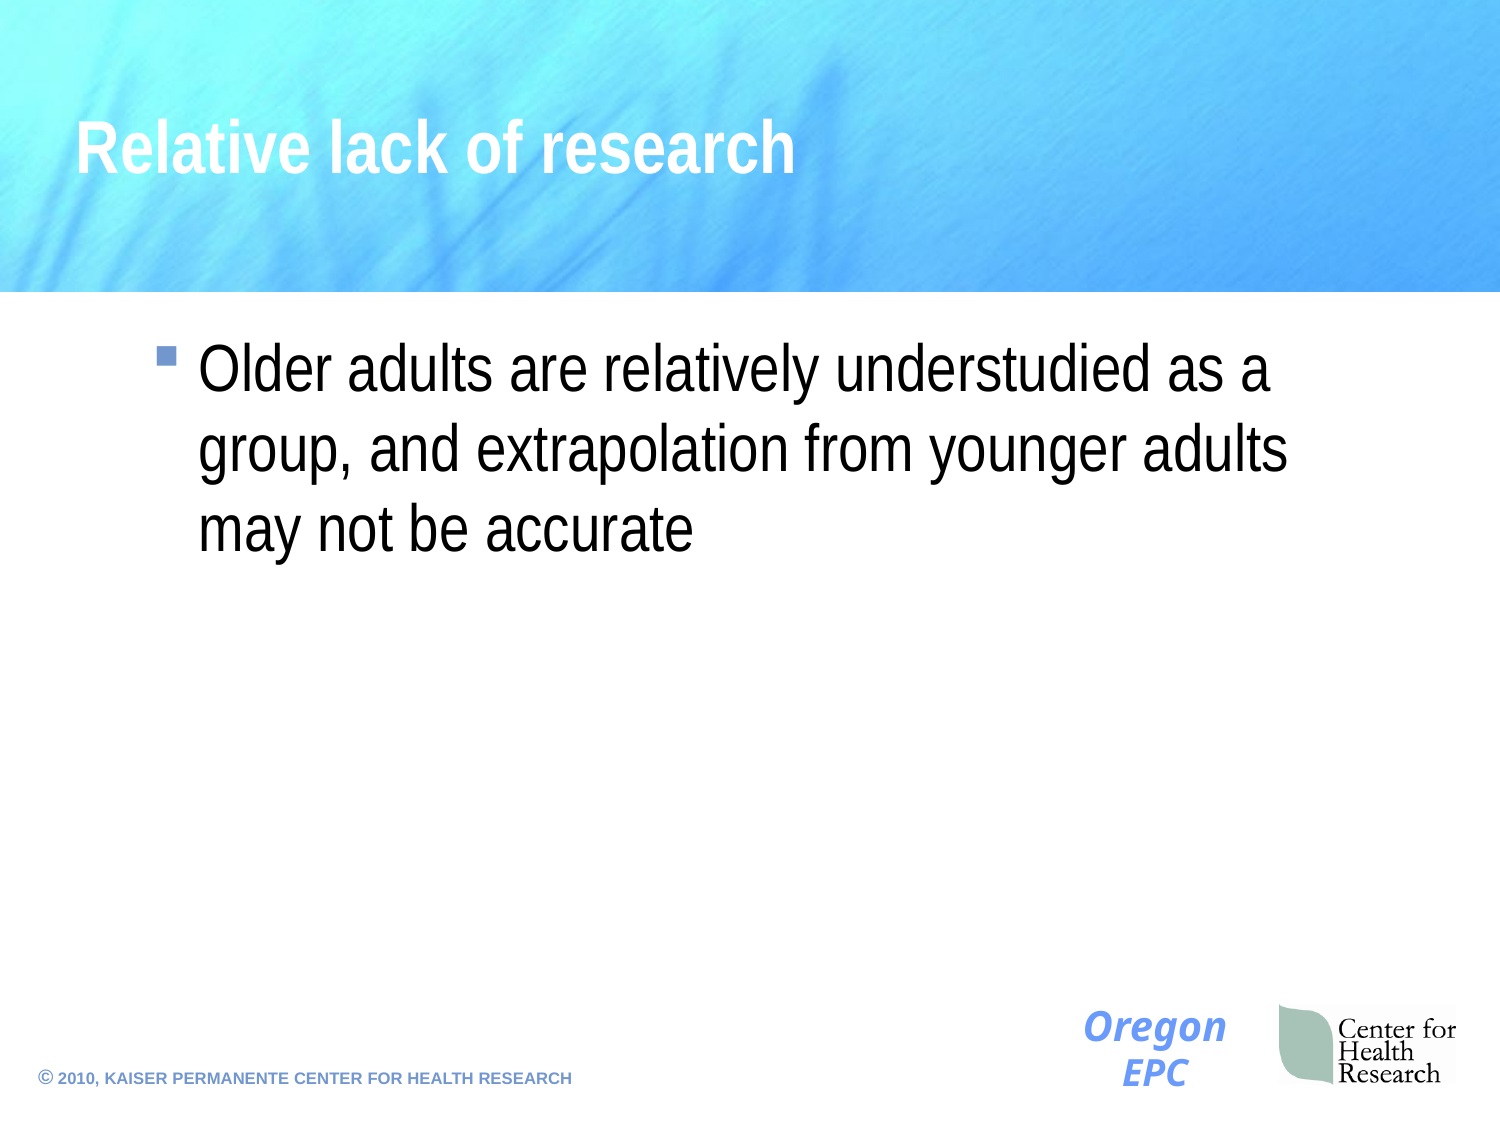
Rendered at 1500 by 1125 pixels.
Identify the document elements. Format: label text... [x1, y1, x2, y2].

title Relative lack of research [75, 39, 1388, 255]
list Older adults are relatively understudied as a group, and extrapolation from younger adults may not be accurate [151, 324, 1388, 1001]
picture [1279, 1004, 1456, 1085]
picture [0, 0, 1500, 292]
